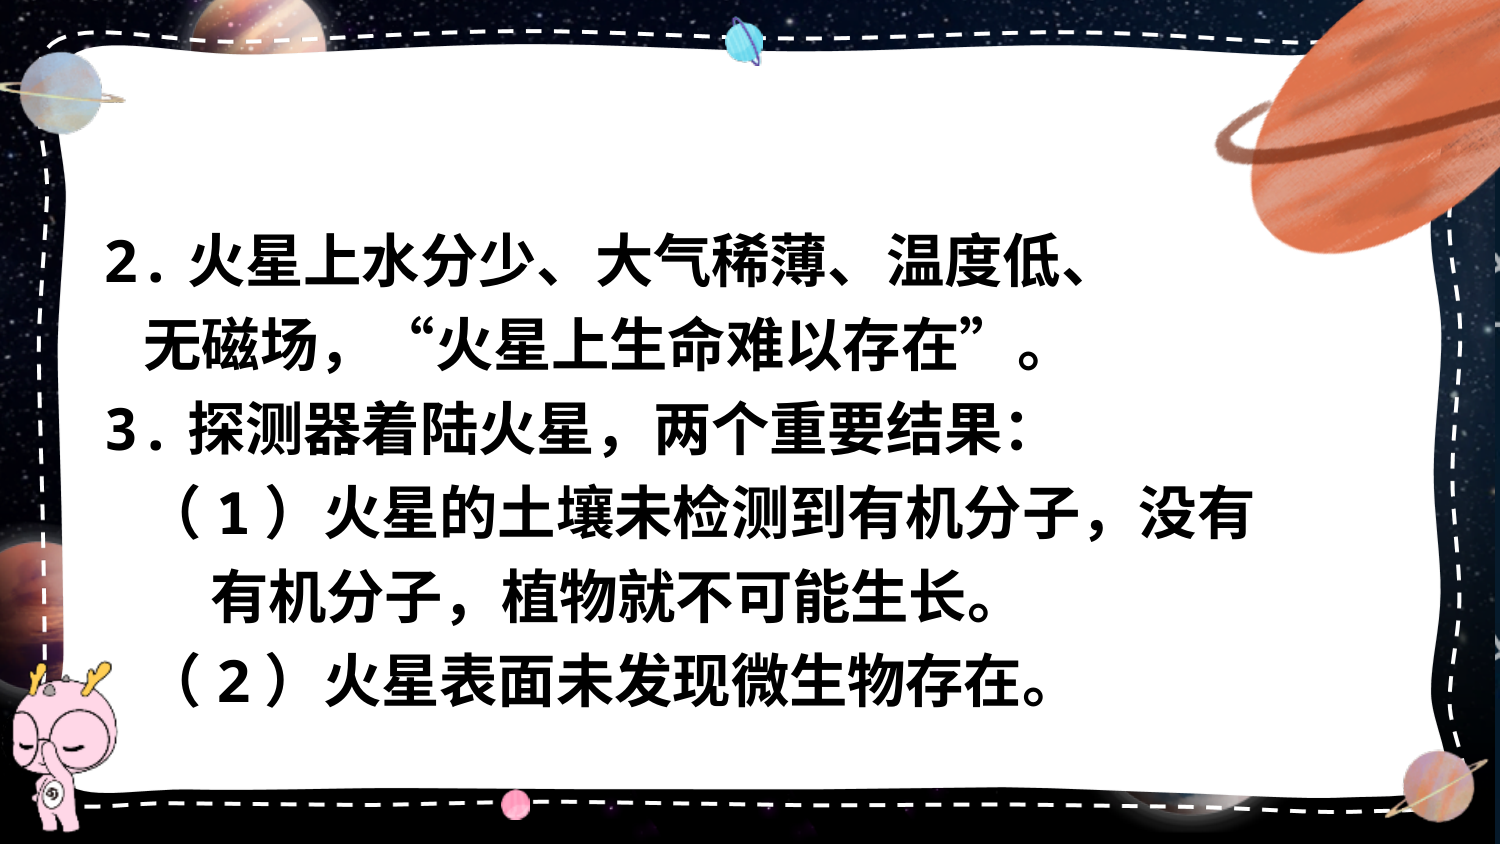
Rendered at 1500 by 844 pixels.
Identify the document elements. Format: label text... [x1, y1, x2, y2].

text_box 2.火星上水分少、大气稀薄、温度低、 无磁场，“火星上生命难以存在”。 3.探测器着陆火星，两个重要结果： （1）火星的土壤未检测到有机分子，没有 有机分子，植物就不可能生长。 （2）火星表面未发现微生物存在。 [88, 202, 1447, 722]
picture [0, 0, 1500, 844]
